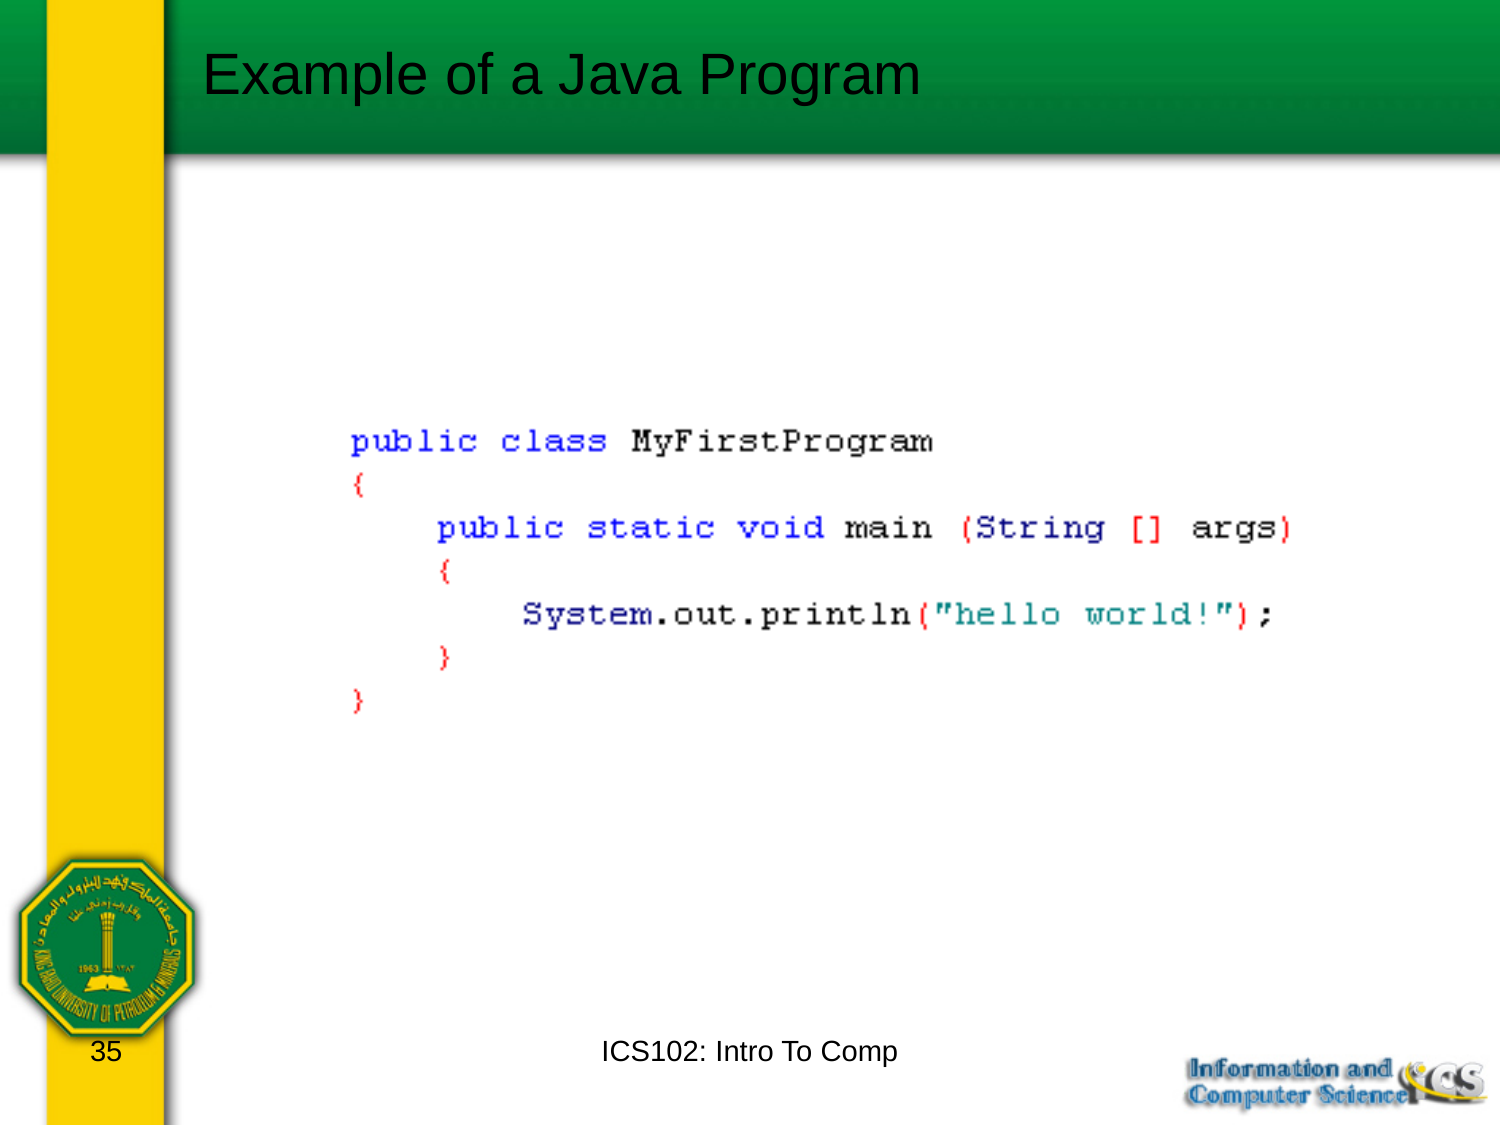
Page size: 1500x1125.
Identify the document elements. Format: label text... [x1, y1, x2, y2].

title Example of a Java Program [187, 24, 1113, 118]
footer ICS102: Intro To Comp [512, 1024, 988, 1103]
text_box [312, 398, 1360, 763]
picture [0, 0, 1500, 1125]
slide_number 35 [74, 1024, 426, 1103]
